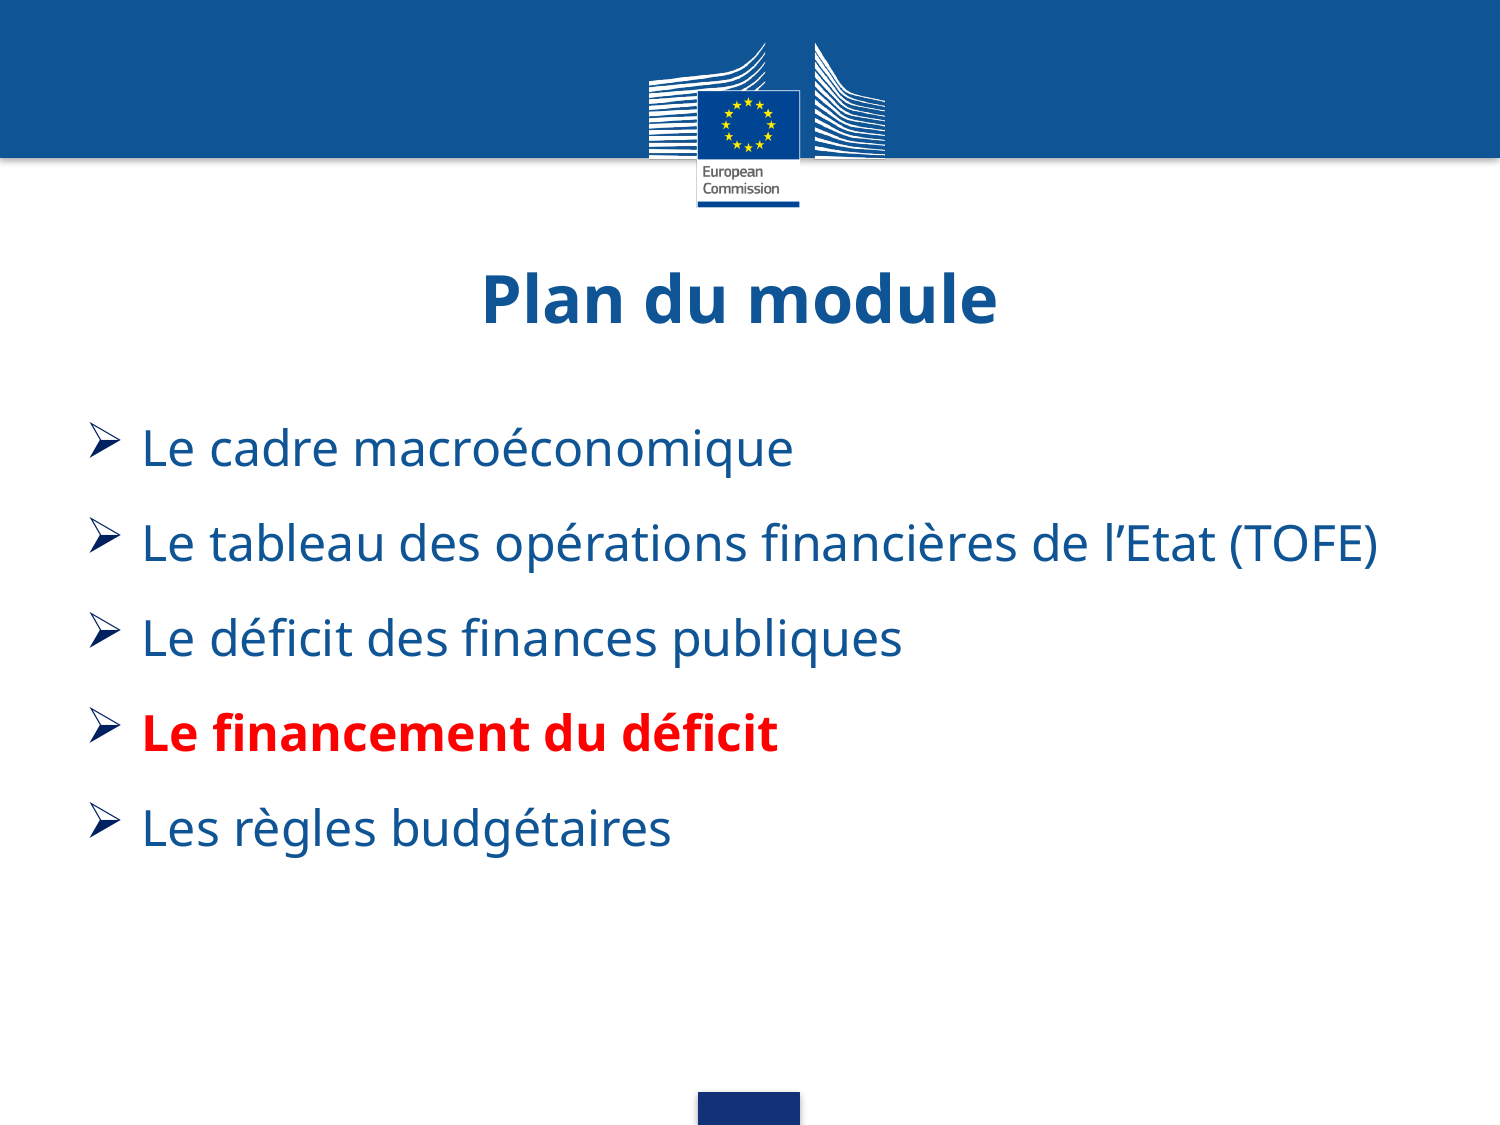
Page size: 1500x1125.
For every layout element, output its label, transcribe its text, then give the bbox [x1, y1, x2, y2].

list Le cadre macroéconomique Le tableau des opérations financières de l’Etat (TOFE) Le déficit des finances publiques Le financement du déficit Les règles budgétaires [70, 408, 1449, 1020]
picture [649, 42, 885, 208]
title Plan du module [64, 219, 1416, 374]
